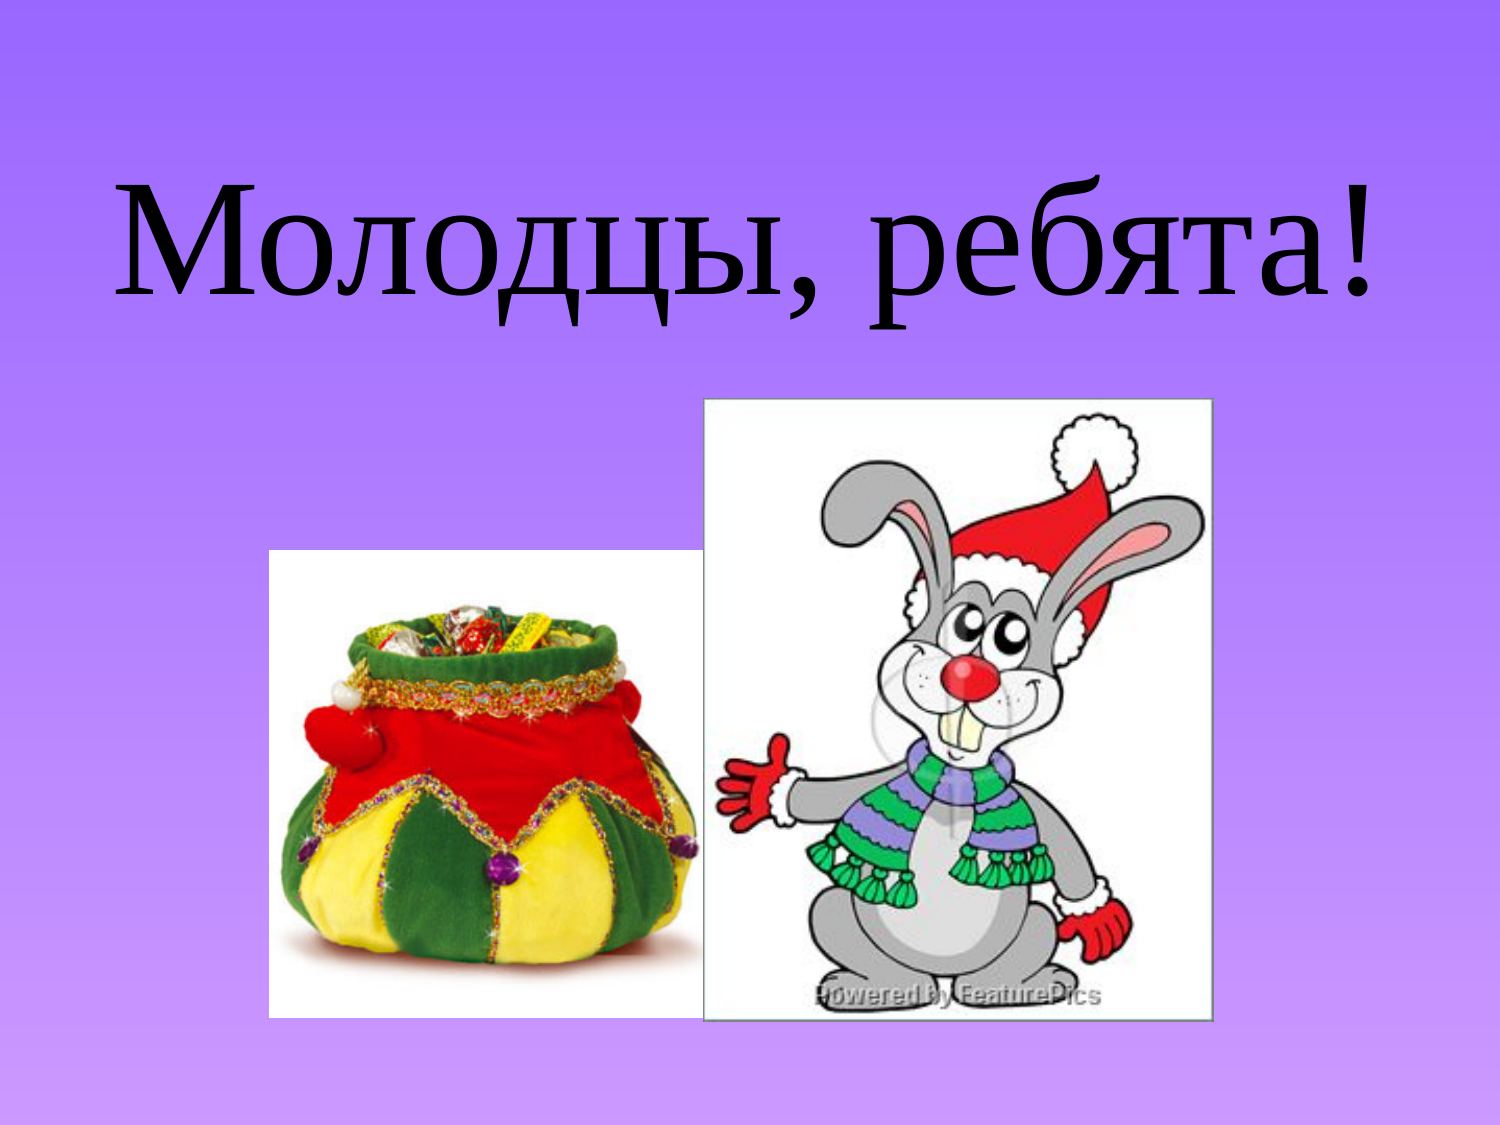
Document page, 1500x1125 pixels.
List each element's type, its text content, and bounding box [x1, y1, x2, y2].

title Молодцы, ребята! [74, 44, 1426, 411]
picture [269, 398, 1214, 1022]
